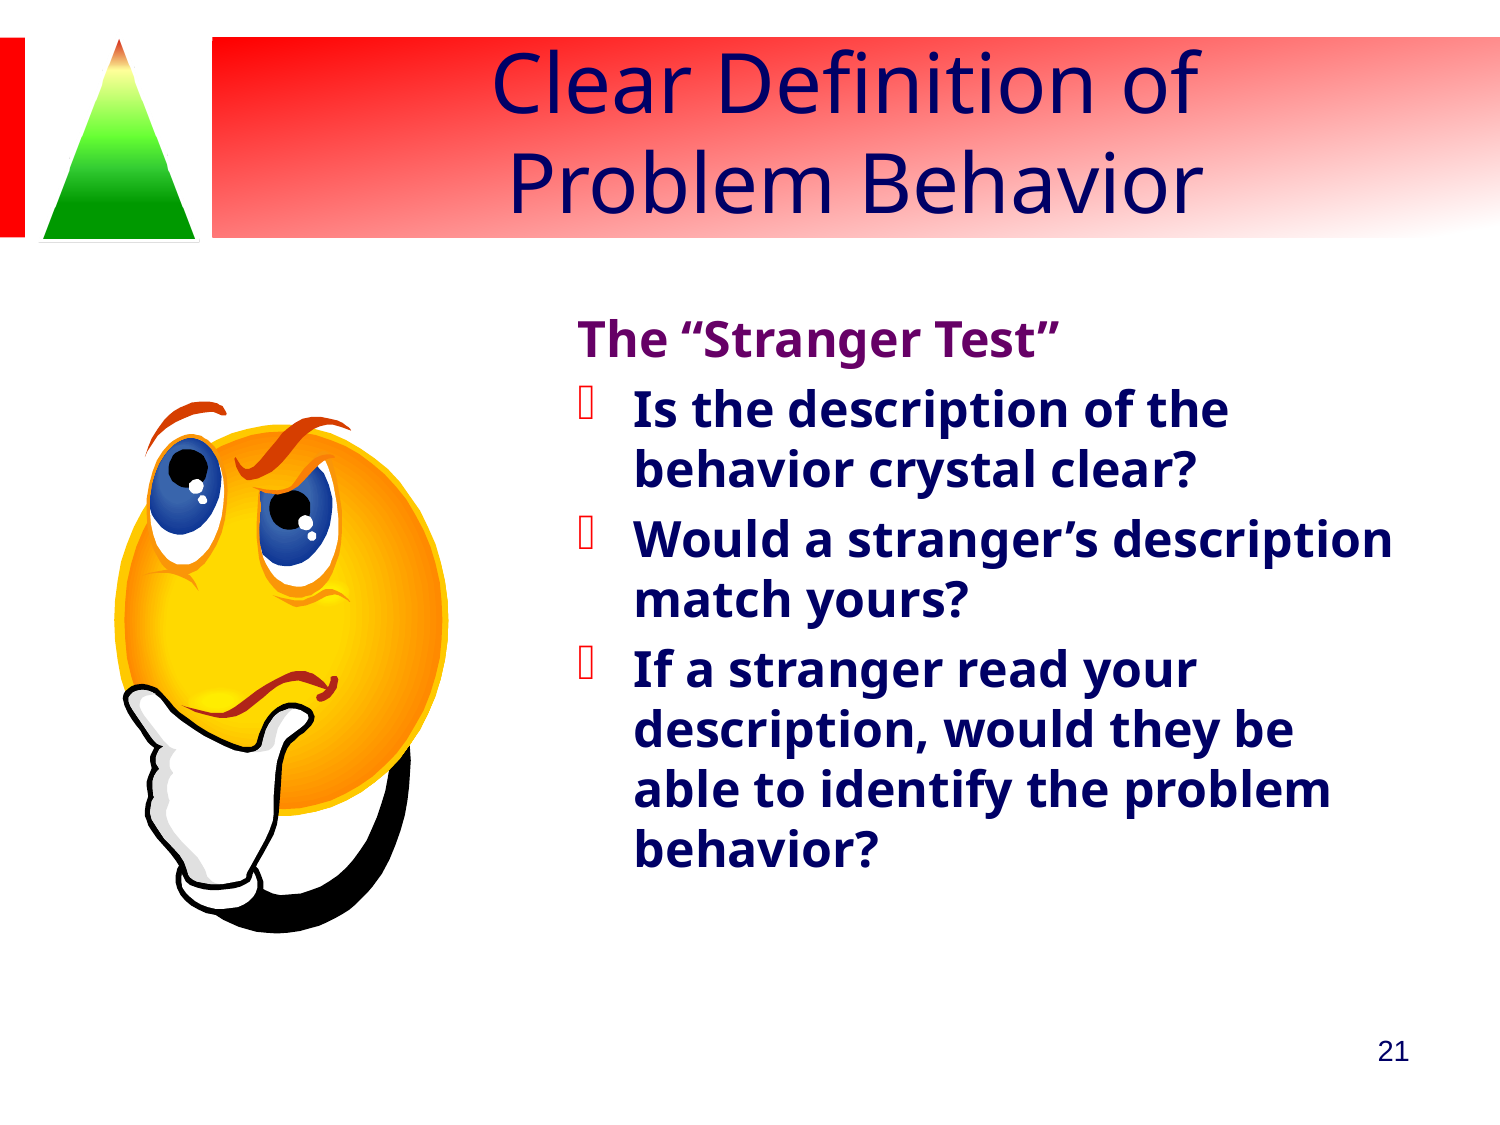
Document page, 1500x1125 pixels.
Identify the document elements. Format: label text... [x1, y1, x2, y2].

slide_number 21 [1074, 1024, 1426, 1103]
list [112, 399, 451, 936]
picture [37, 30, 200, 243]
title Clear Definition of Problem Behavior [212, 37, 1500, 243]
list The “Stranger Test” Is the description of the behavior crystal clear? Would a stranger’s description match yours? If a stranger read your description, would they be able to identify the problem behavior? [562, 299, 1426, 993]
